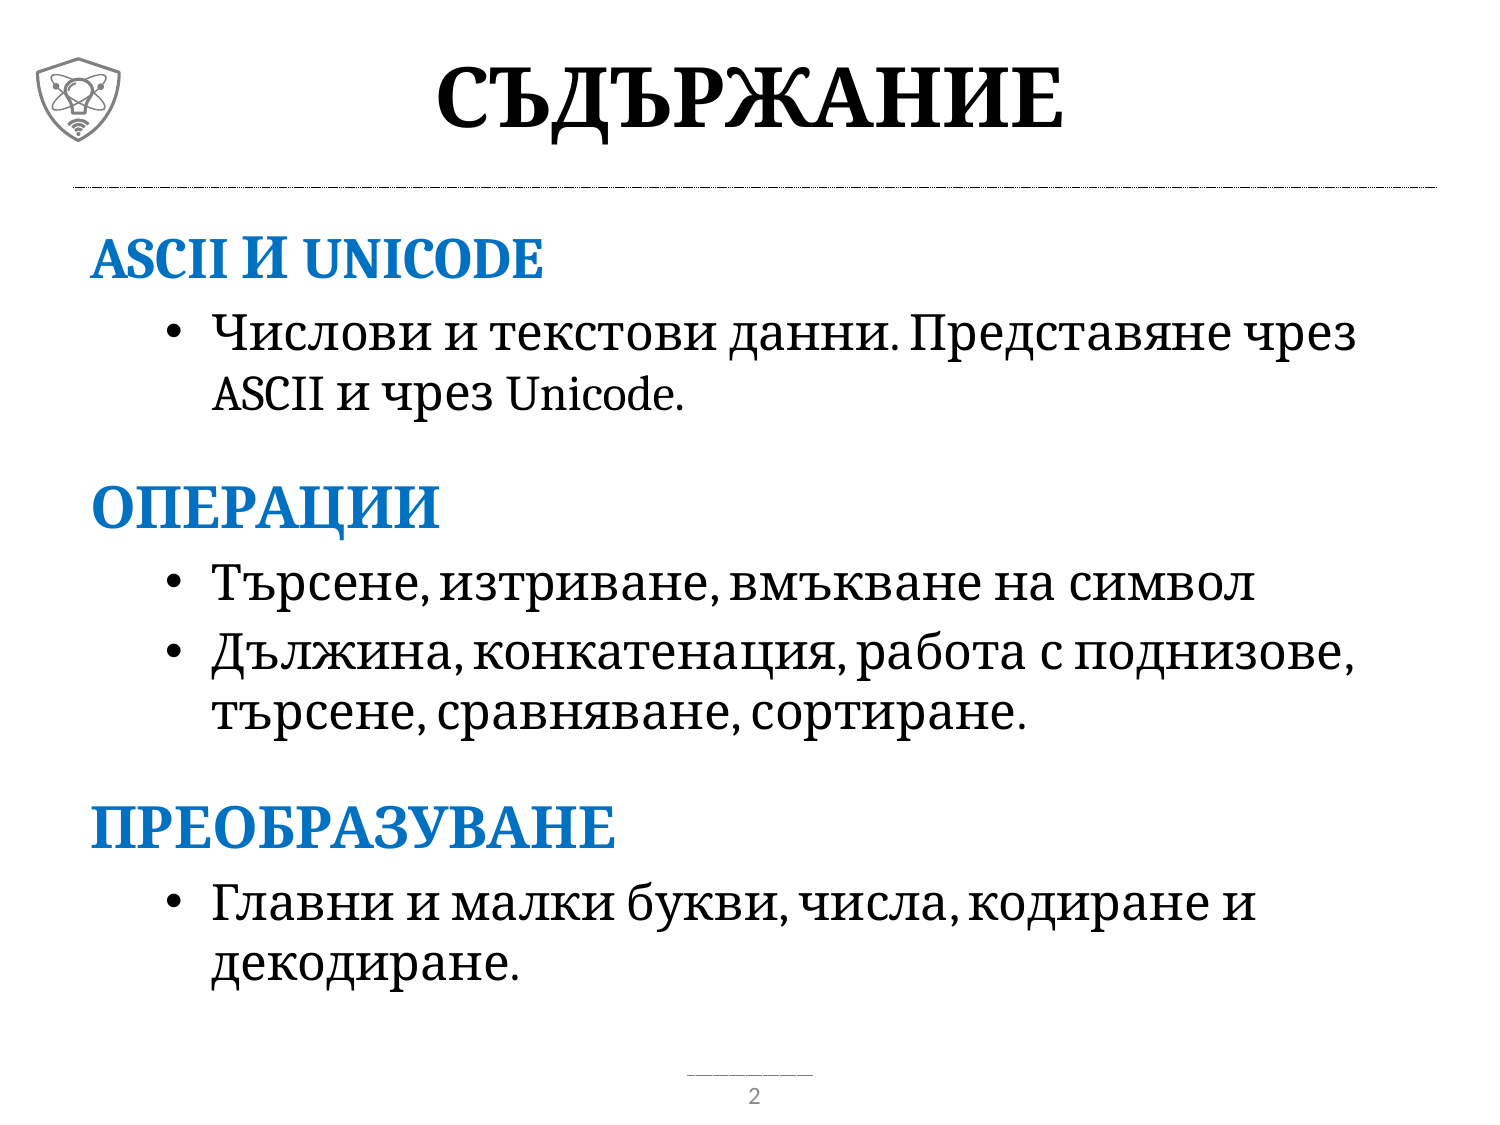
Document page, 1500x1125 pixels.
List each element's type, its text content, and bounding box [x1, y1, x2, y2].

slide_number 2 [579, 1065, 930, 1125]
title Съдържание [0, 0, 1500, 188]
list ASCII и Unicode Числови и текстови данни. Представяне чрез ASCII и чрез Unicode. Операции Търсене, изтриване, вмъкване на символ Дължина, конкатенация, работа с поднизове, търсене, сравняване, сортиране. Преобразуване Главни и малки букви, числа, кодиране и декодиране. [75, 212, 1450, 1063]
